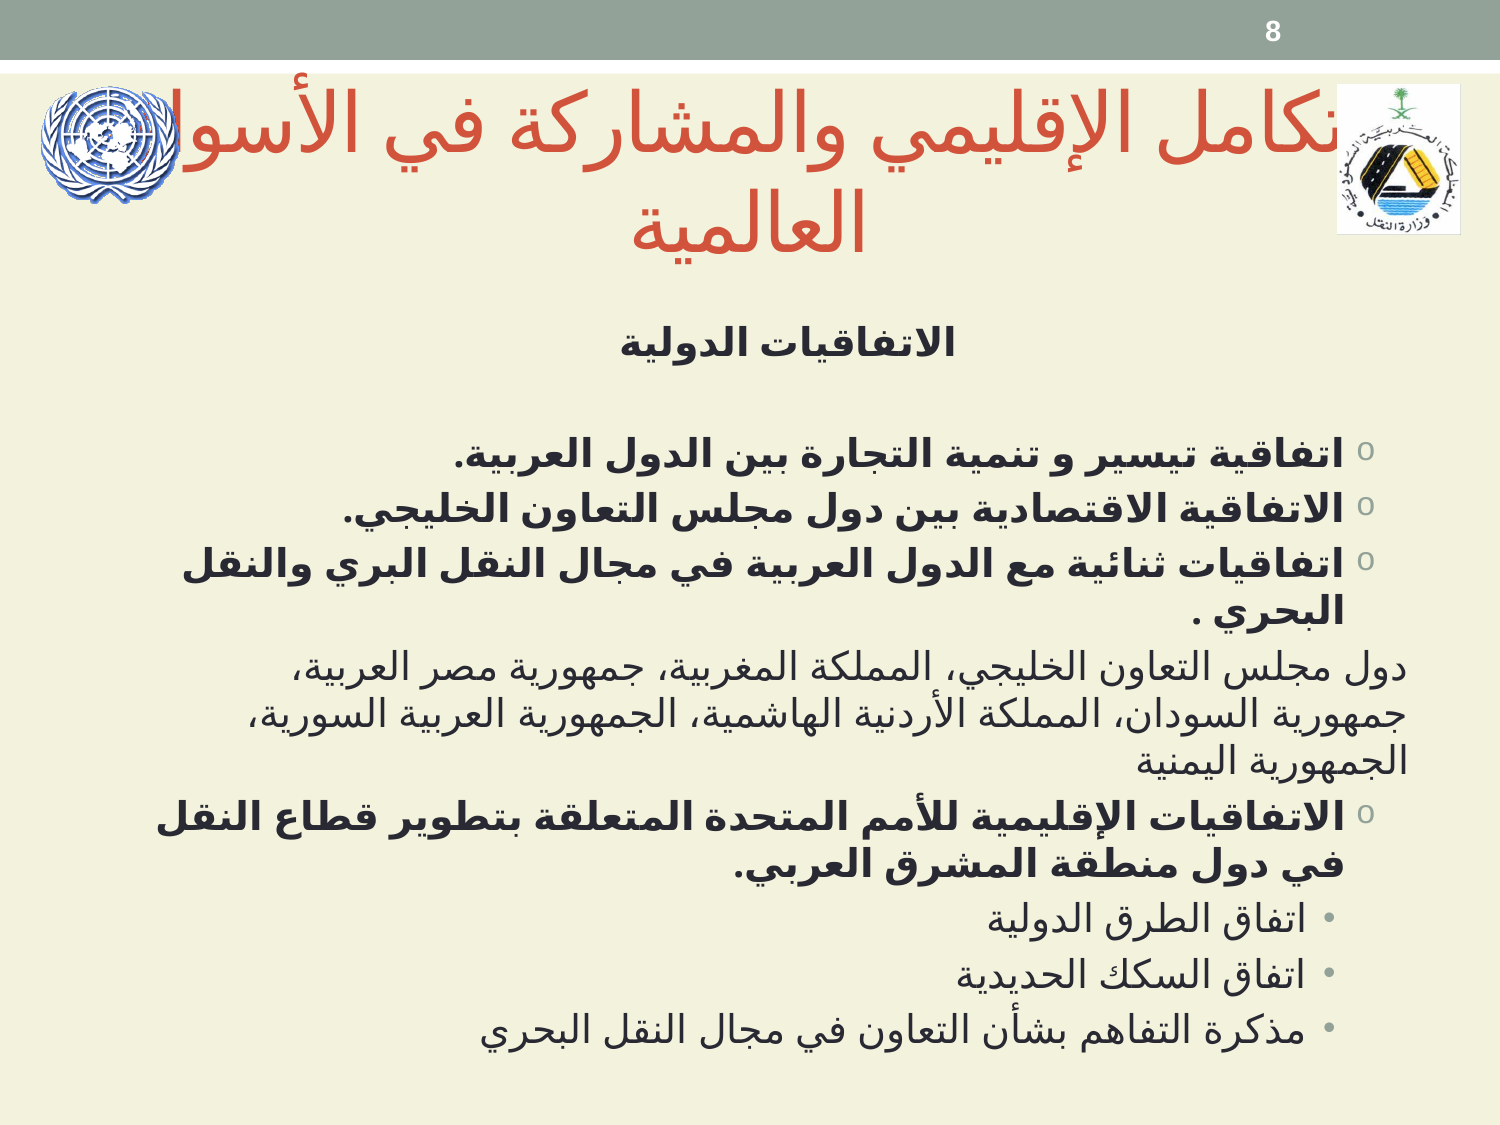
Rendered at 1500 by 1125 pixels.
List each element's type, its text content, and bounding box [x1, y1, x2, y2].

slide_number 8 [1250, 3, 1425, 57]
picture [37, 84, 180, 206]
list الاتفاقيات الدولية اتفاقية تيسير و تنمية التجارة بين الدول العربية. الاتفاقية الاقتصادية بين دول مجلس التعاون الخليجي. اتفاقيات ثنائية مع الدول العربية في مجال النقل البري والنقل البحري . دول مجلس التعاون الخليجي، المملكة المغربية، جمهورية مصر العربية، جمهورية السودان، المملكة الأردنية الهاشمية، الجمهورية العربية السورية، الجمهورية اليمنية الاتفاقيات الإقليمية للأمم المتحدة المتعلقة بتطوير قطاع النقل في دول منطقة المشرق العربي. اتفاق الطرق الدولية اتفاق السكك الحديدية مذكرة التفاهم بشأن التعاون في مجال النقل البحري [75, 262, 1425, 1063]
picture [1337, 84, 1461, 236]
title التكامل الإقليمي والمشاركة في الأسواق العالمية [75, 87, 1425, 250]
